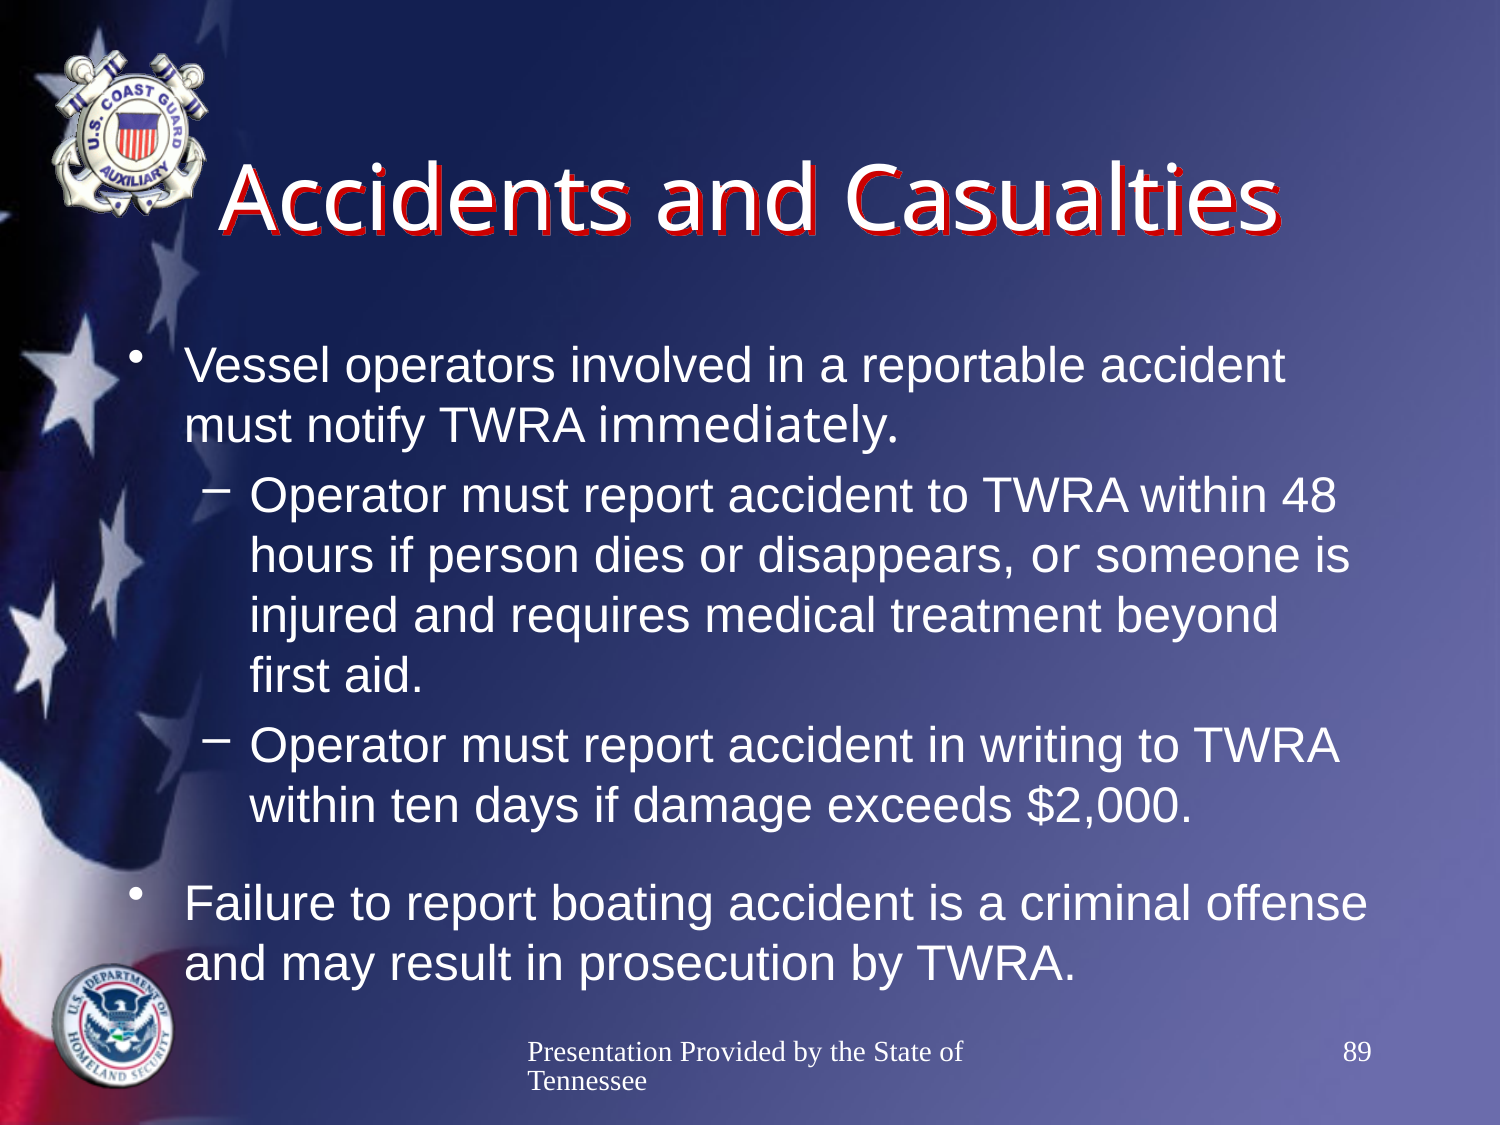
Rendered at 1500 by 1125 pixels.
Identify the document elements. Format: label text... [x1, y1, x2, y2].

list Vessel operators involved in a reportable accident must notify TWRA immediately. Operator must report accident to TWRA within 48 hours if person dies or disappears, or someone is injured and requires medical treatment beyond first aid. Operator must report accident in writing to TWRA within ten days if damage exceeds $2,000. Failure to report boating accident is a criminal offense and may result in prosecution by TWRA. [112, 324, 1388, 1000]
slide_number 89 [1074, 1025, 1388, 1100]
picture [0, 0, 1500, 1125]
footer Presentation Provided by the State of Tennessee [512, 1025, 988, 1100]
title Accidents and Casualties [112, 99, 1388, 288]
